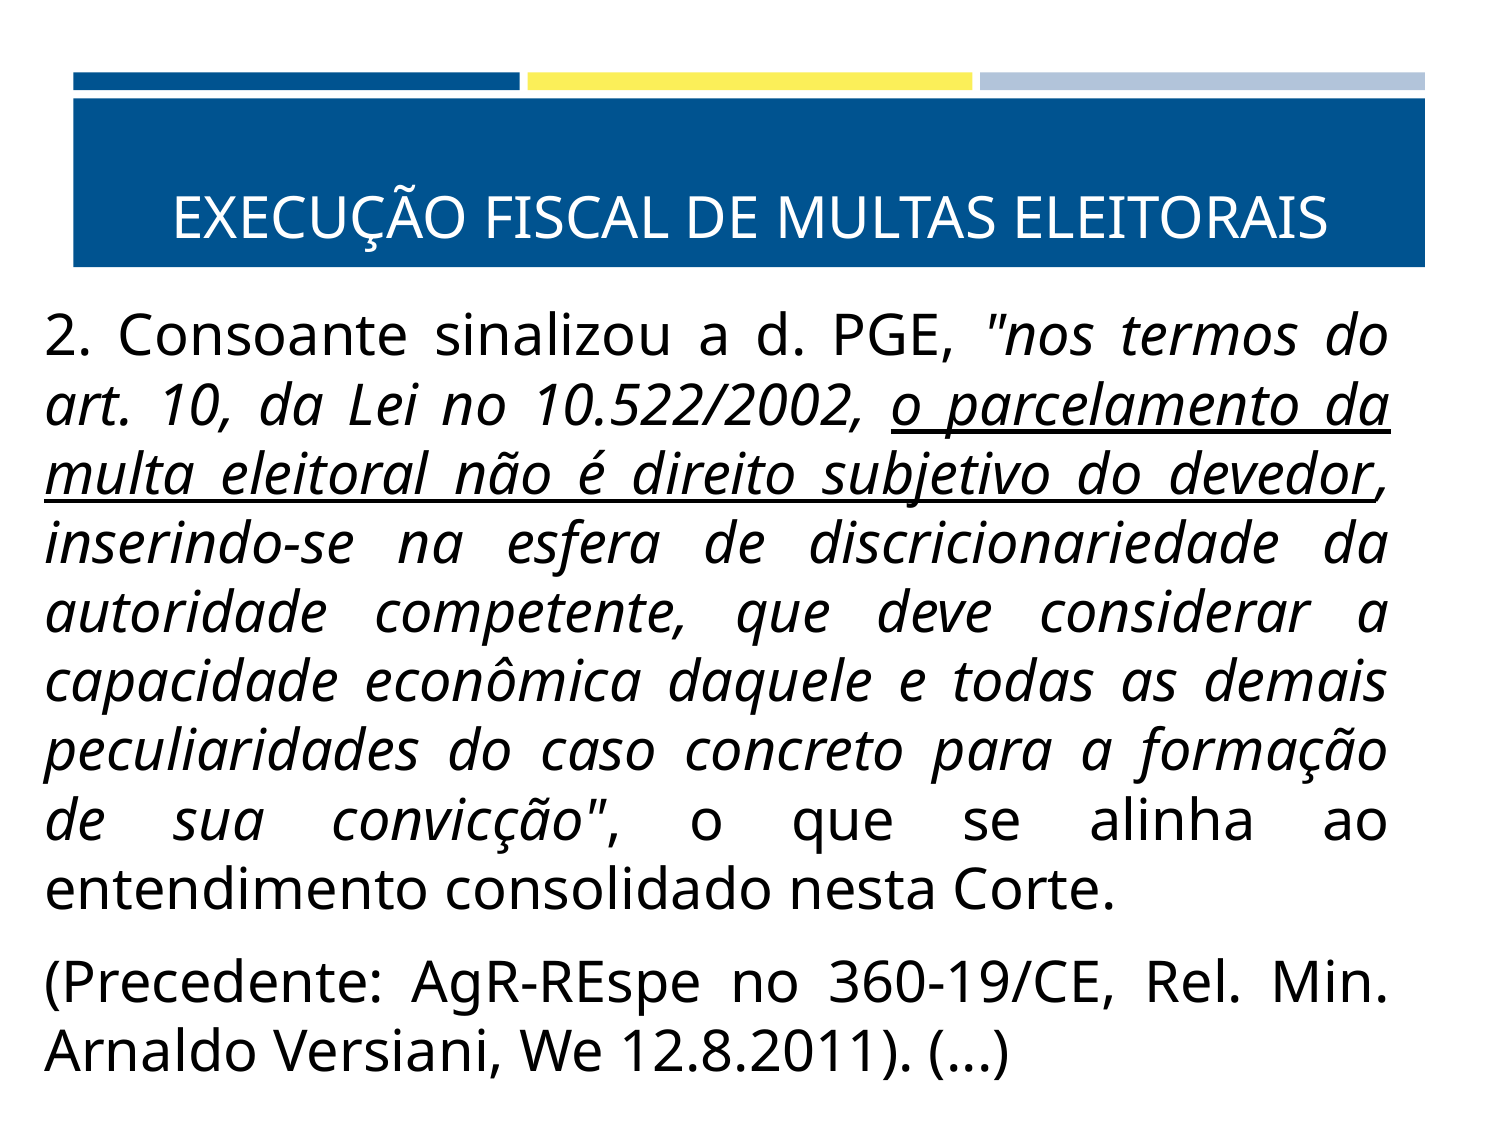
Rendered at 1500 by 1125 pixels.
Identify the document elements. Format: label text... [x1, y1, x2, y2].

title EXECUÇÃO FISCAL DE MULTAS ELEITORAIS [95, 112, 1406, 259]
list 2. Consoante sinalizou a d. PGE, "nos termos do art. 10, da Lei no 10.522/2002, o parcelamento da multa eleitoral não é direito subjetivo do devedor, inserindo-se na esfera de discricionariedade da autoridade competente, que deve considerar a capacidade econômica daquele e todas as demais peculiaridades do caso concreto para a formação de sua convicção", o que se alinha ao entendimento consolidado nesta Corte. (Precedente: AgR-REspe no 360-19/CE, Rel. Min. Arnaldo Versiani, We 12.8.2011). (...) [29, 290, 1406, 1094]
